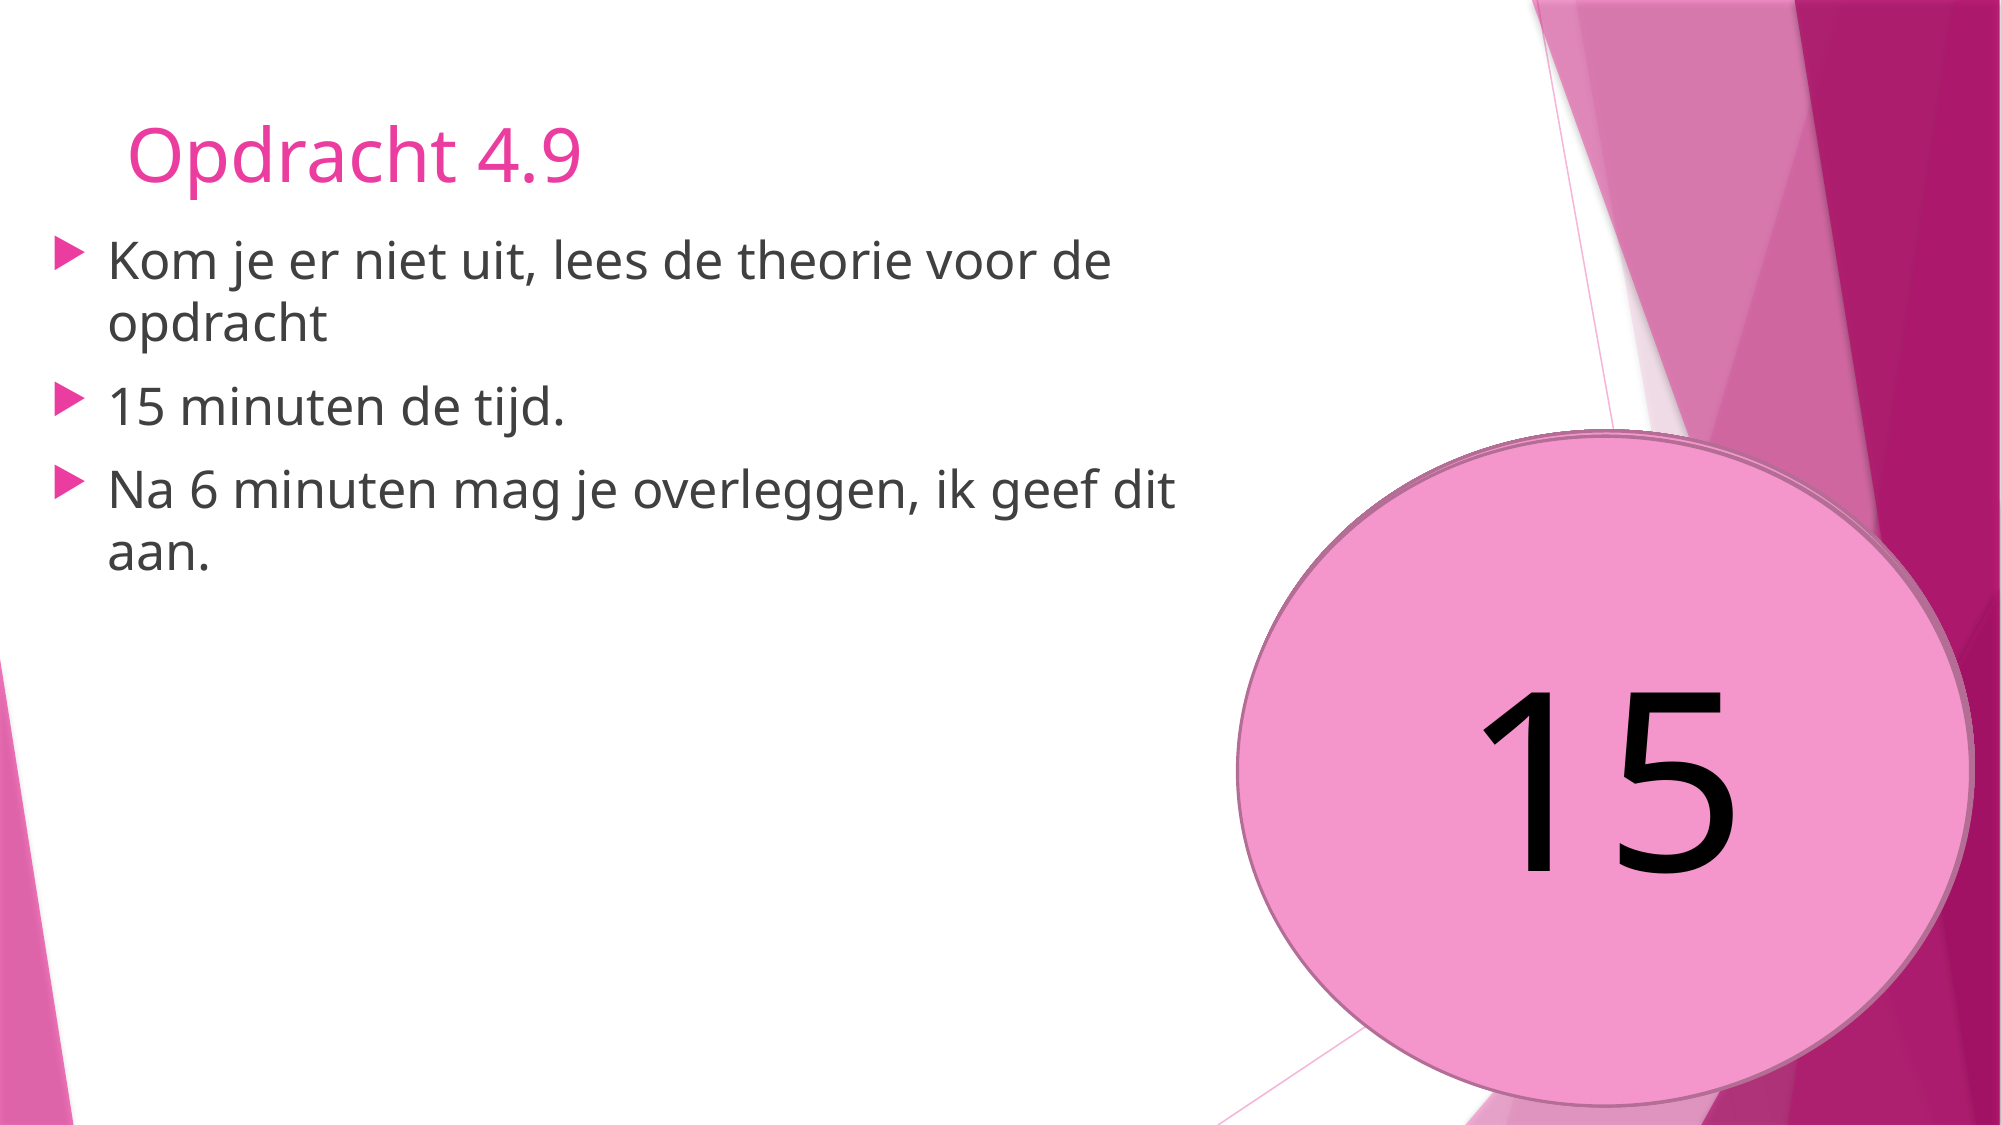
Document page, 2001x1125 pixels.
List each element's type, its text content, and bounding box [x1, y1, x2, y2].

text_box 12 [1285, 429, 1972, 723]
list Kom je er niet uit, lees de theorie voor de opdracht 15 minuten de tijd. Na 6 minuten mag je overleggen, ik geef dit aan. [35, 219, 1241, 1012]
title Opdracht 4.9 [111, 99, 1522, 317]
text_box 15 [1235, 434, 1973, 1108]
